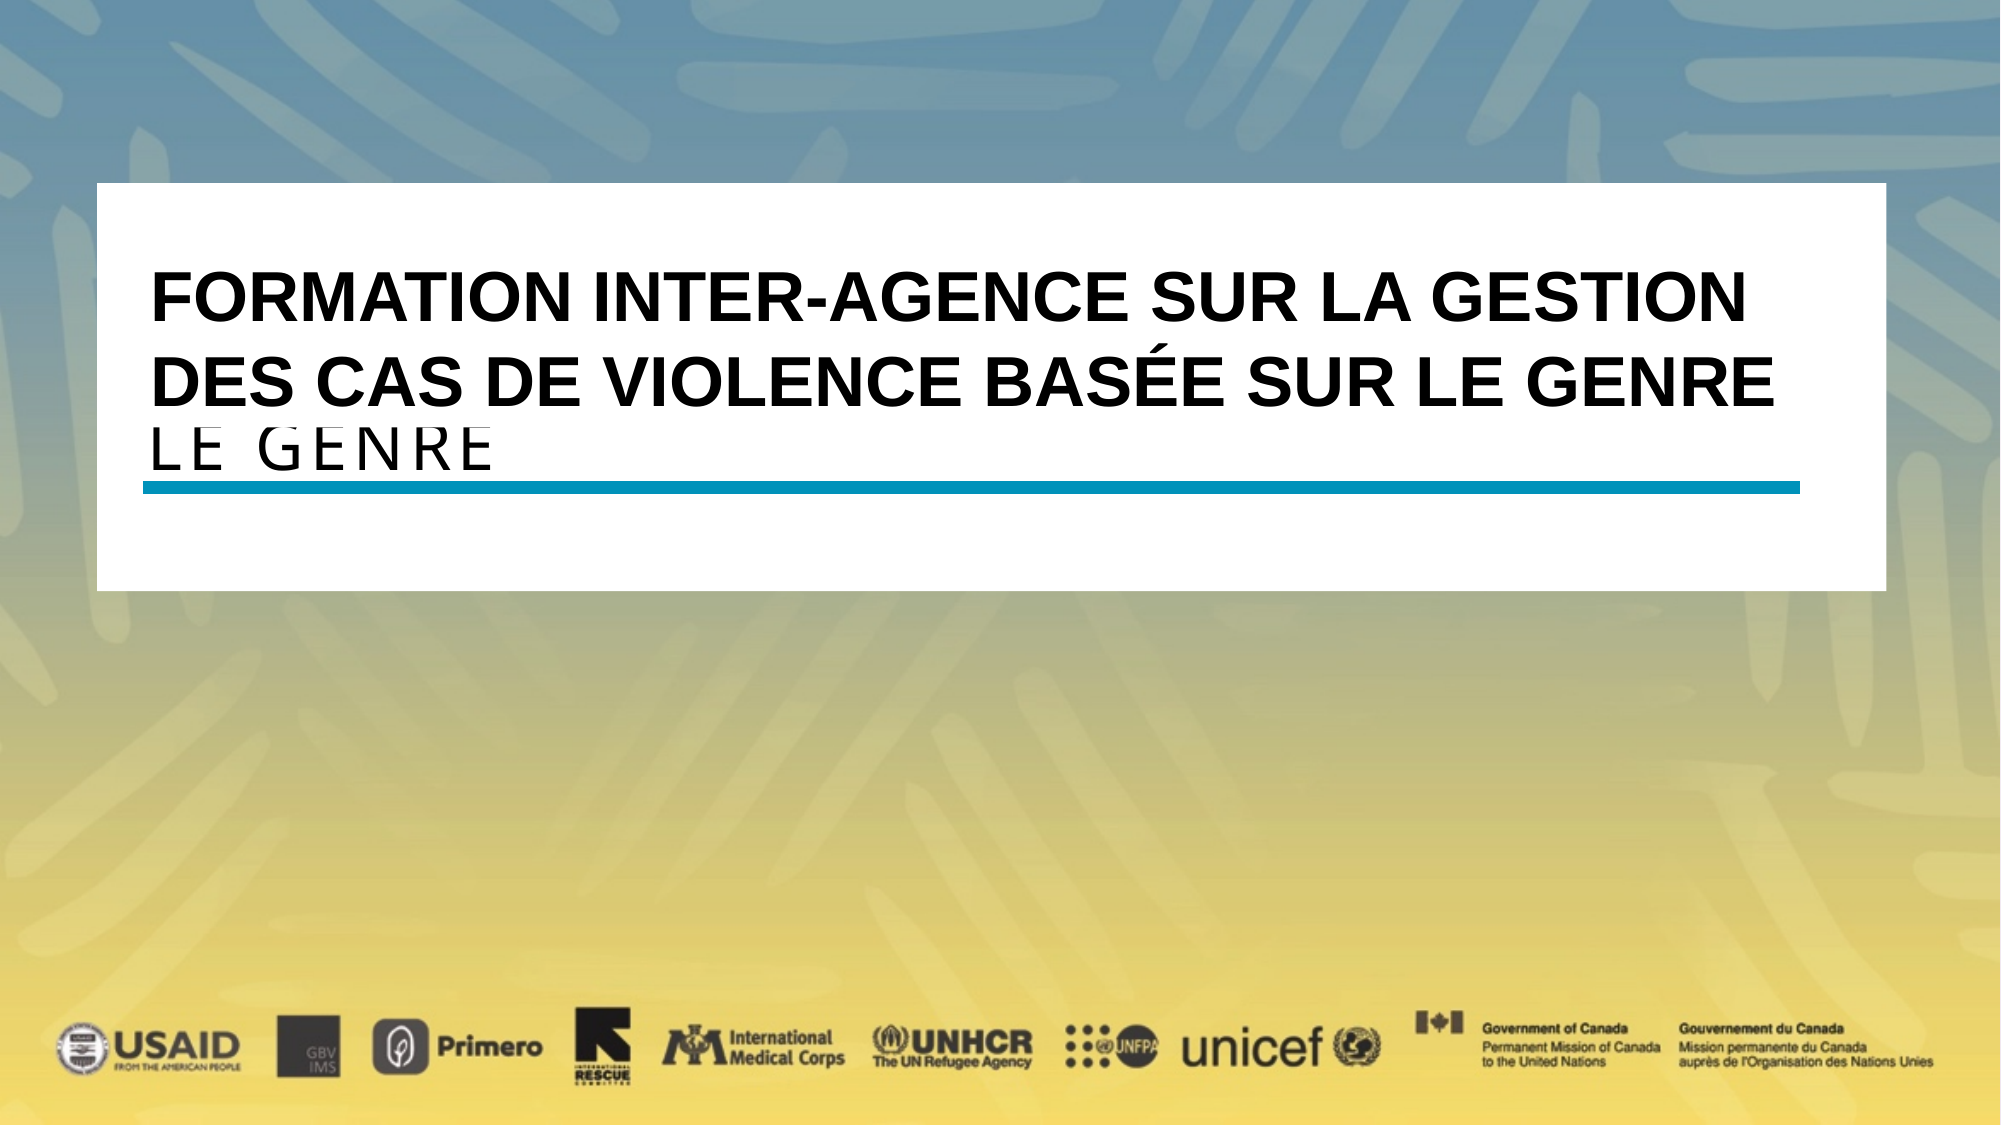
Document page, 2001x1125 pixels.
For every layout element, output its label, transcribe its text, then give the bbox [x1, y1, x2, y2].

picture [0, 0, 2001, 1125]
text_box FORMATION INTER-AGENCE SUR LA GESTION DES CAS DE VIOLENCE BASÉE SUR LE GENRE [135, 242, 1817, 428]
